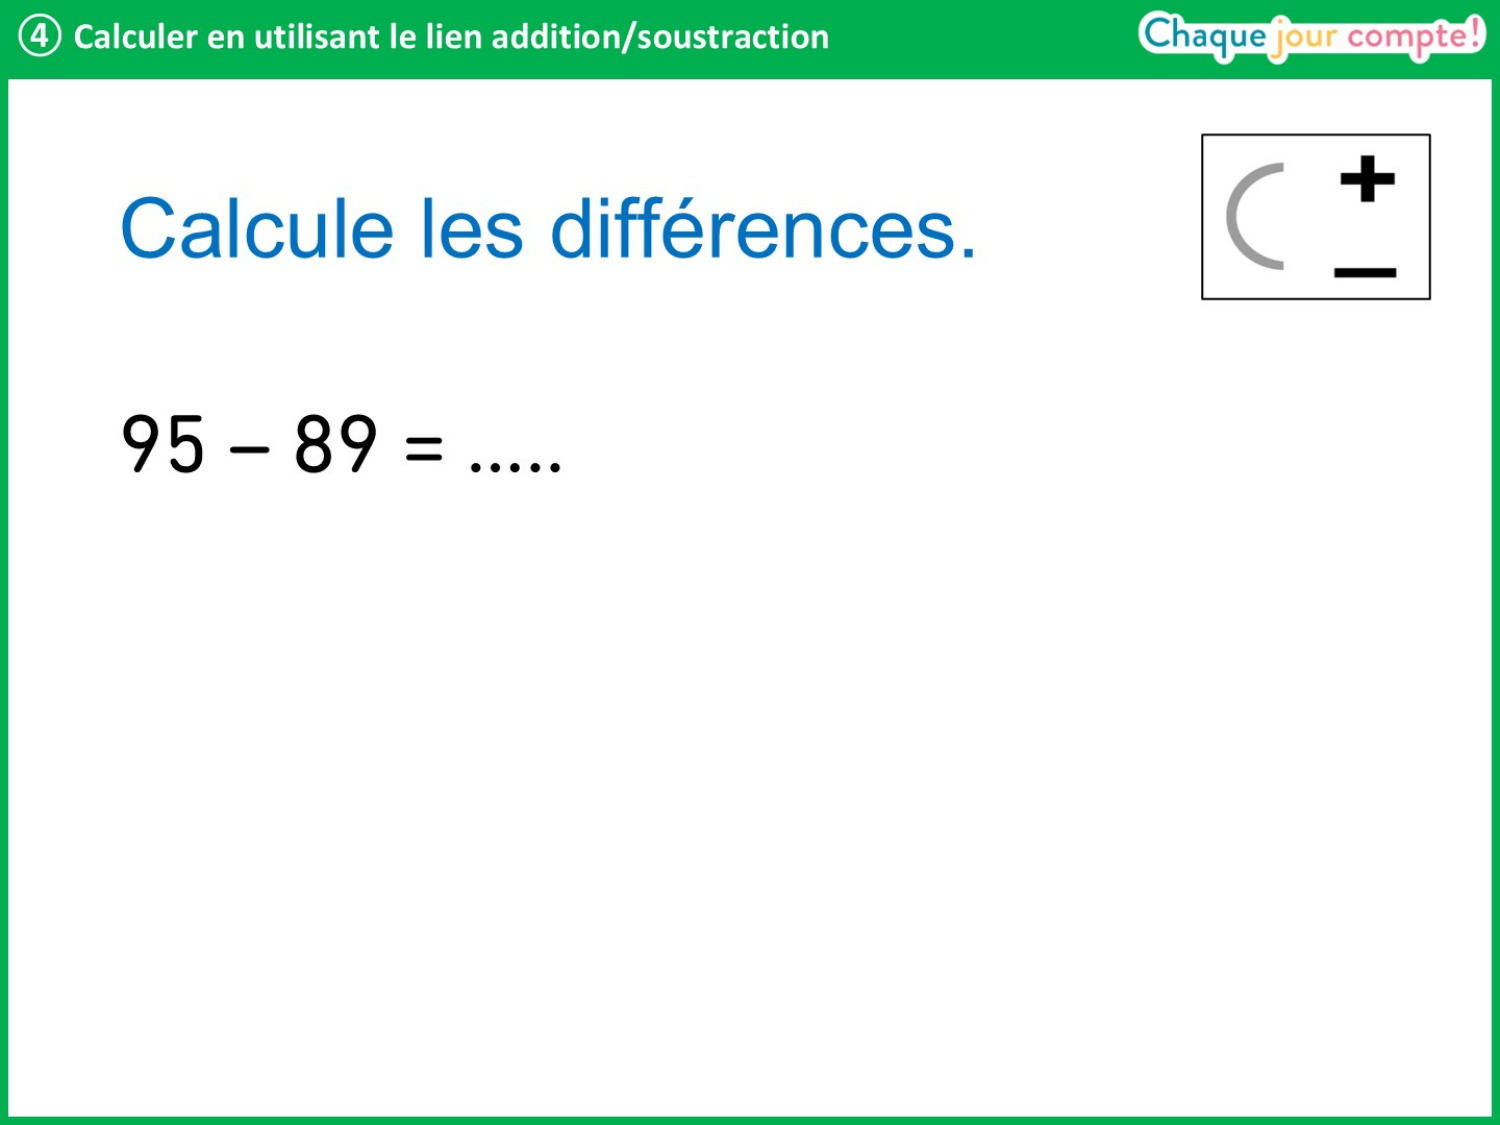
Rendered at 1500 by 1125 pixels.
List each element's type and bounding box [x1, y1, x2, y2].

list [0, 0, 1500, 1125]
